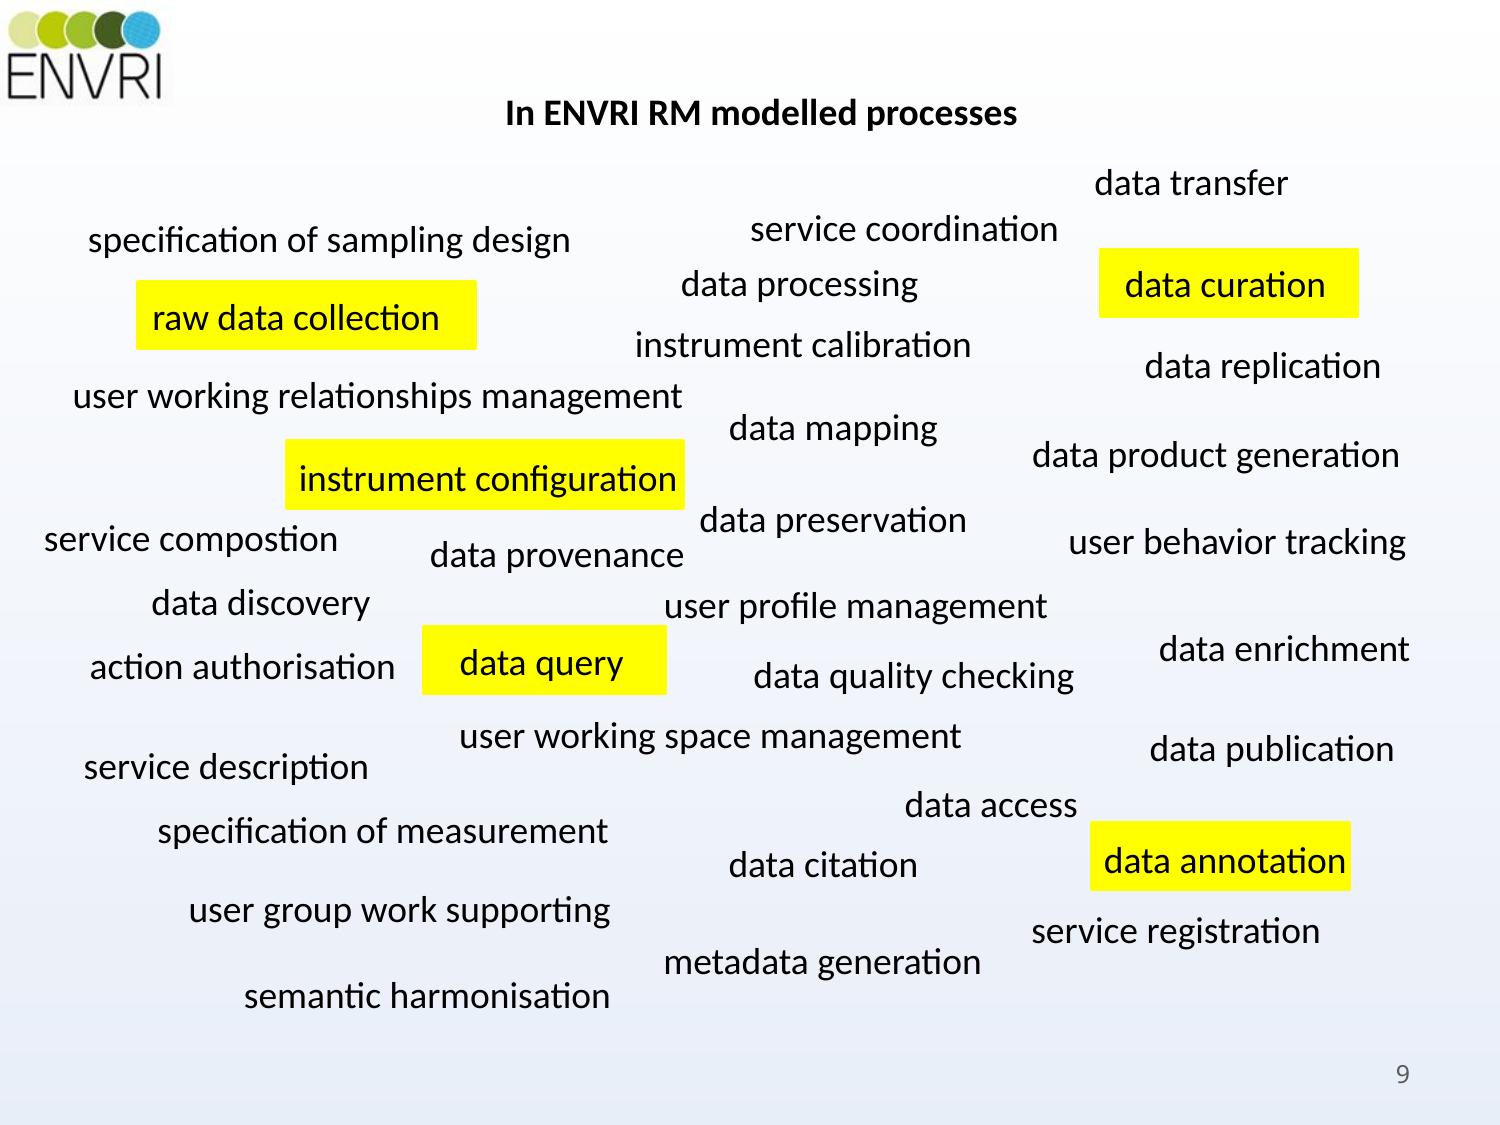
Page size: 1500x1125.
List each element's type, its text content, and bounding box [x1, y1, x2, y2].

text_box data publication [1134, 716, 1411, 776]
text_box data quality checking [738, 643, 1090, 704]
text_box instrument configuration [284, 446, 693, 507]
text_box data replication [1129, 333, 1397, 394]
text_box service compostion [29, 506, 354, 567]
text_box data discovery [136, 570, 386, 631]
text_box data transfer [1079, 150, 1305, 210]
text_box data curation [1110, 252, 1342, 313]
text_box [285, 439, 685, 446]
slide_number 9 [1074, 1045, 1425, 1106]
text_box metadata generation [648, 929, 998, 990]
text_box raw data collection [137, 285, 456, 346]
text_box data preservation [684, 487, 983, 548]
text_box [1099, 248, 1359, 318]
text_box [422, 625, 667, 695]
text_box user working space management [444, 704, 978, 764]
text_box data processing [666, 251, 934, 312]
text_box user behavior tracking [1053, 510, 1422, 570]
text_box data enrichment [1143, 616, 1426, 676]
text_box data mapping [714, 395, 954, 455]
text_box [1094, 821, 1351, 828]
text_box instrument calibration [619, 312, 987, 372]
text_box user profile management [648, 574, 1064, 634]
text_box specification of measurement [142, 798, 625, 859]
text_box service coordination [735, 196, 1075, 256]
text_box user group work supporting [173, 877, 627, 938]
text_box service registration [1016, 899, 1337, 959]
text_box data access [889, 772, 1094, 833]
text_box specification of sampling design [73, 208, 587, 268]
text_box service description [68, 734, 385, 795]
text_box data annotation [1089, 828, 1362, 889]
text_box semantic harmonisation [229, 964, 627, 1024]
text_box data provenance [415, 522, 700, 582]
text_box data citation [705, 833, 934, 893]
text_box In ENVRI RM modelled processes [490, 80, 1034, 141]
picture [0, 0, 174, 106]
text_box data query [444, 630, 639, 691]
text_box action authorisation [74, 634, 412, 695]
text_box [136, 280, 477, 350]
text_box user working relationships management [57, 363, 699, 424]
text_box data product generation [1017, 422, 1416, 483]
